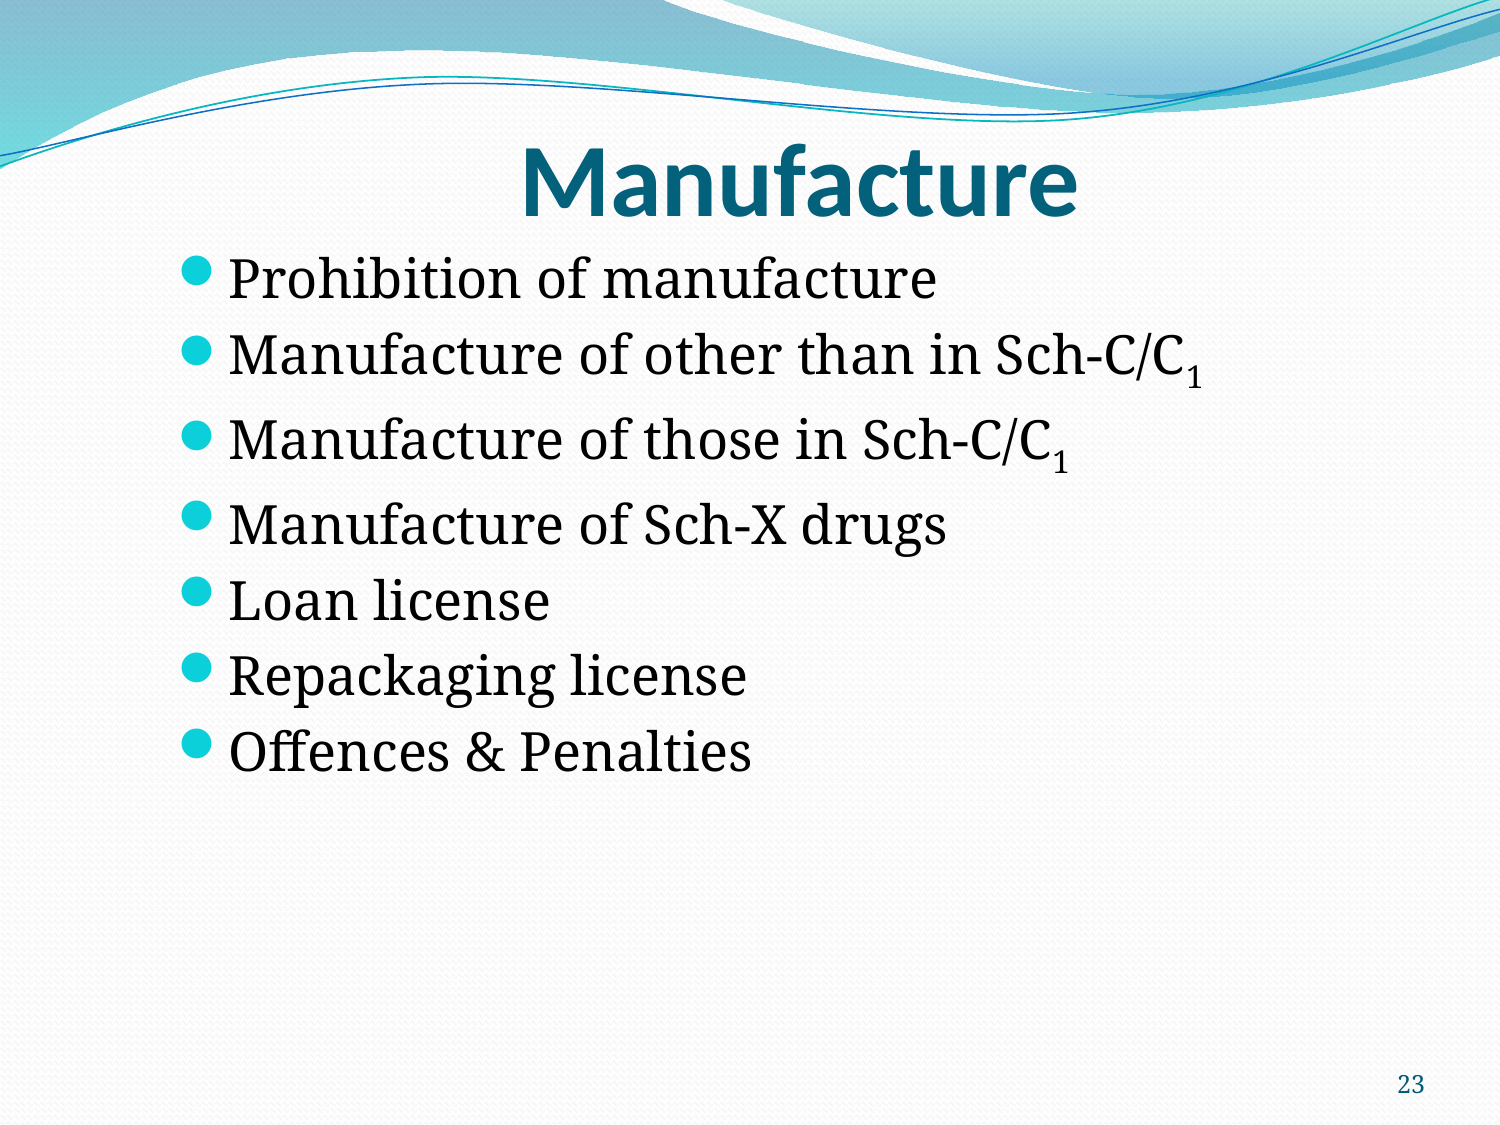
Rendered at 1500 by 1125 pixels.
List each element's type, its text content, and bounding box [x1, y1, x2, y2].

slide_number 23 [1299, 1042, 1425, 1103]
list Prohibition of manufacture Manufacture of other than in Sch-C/C1 Manufacture of those in Sch-C/C1 Manufacture of Sch-X drugs Loan license Repackaging license Offences & Penalties [162, 237, 1466, 1025]
title Manufacture [125, 50, 1475, 238]
